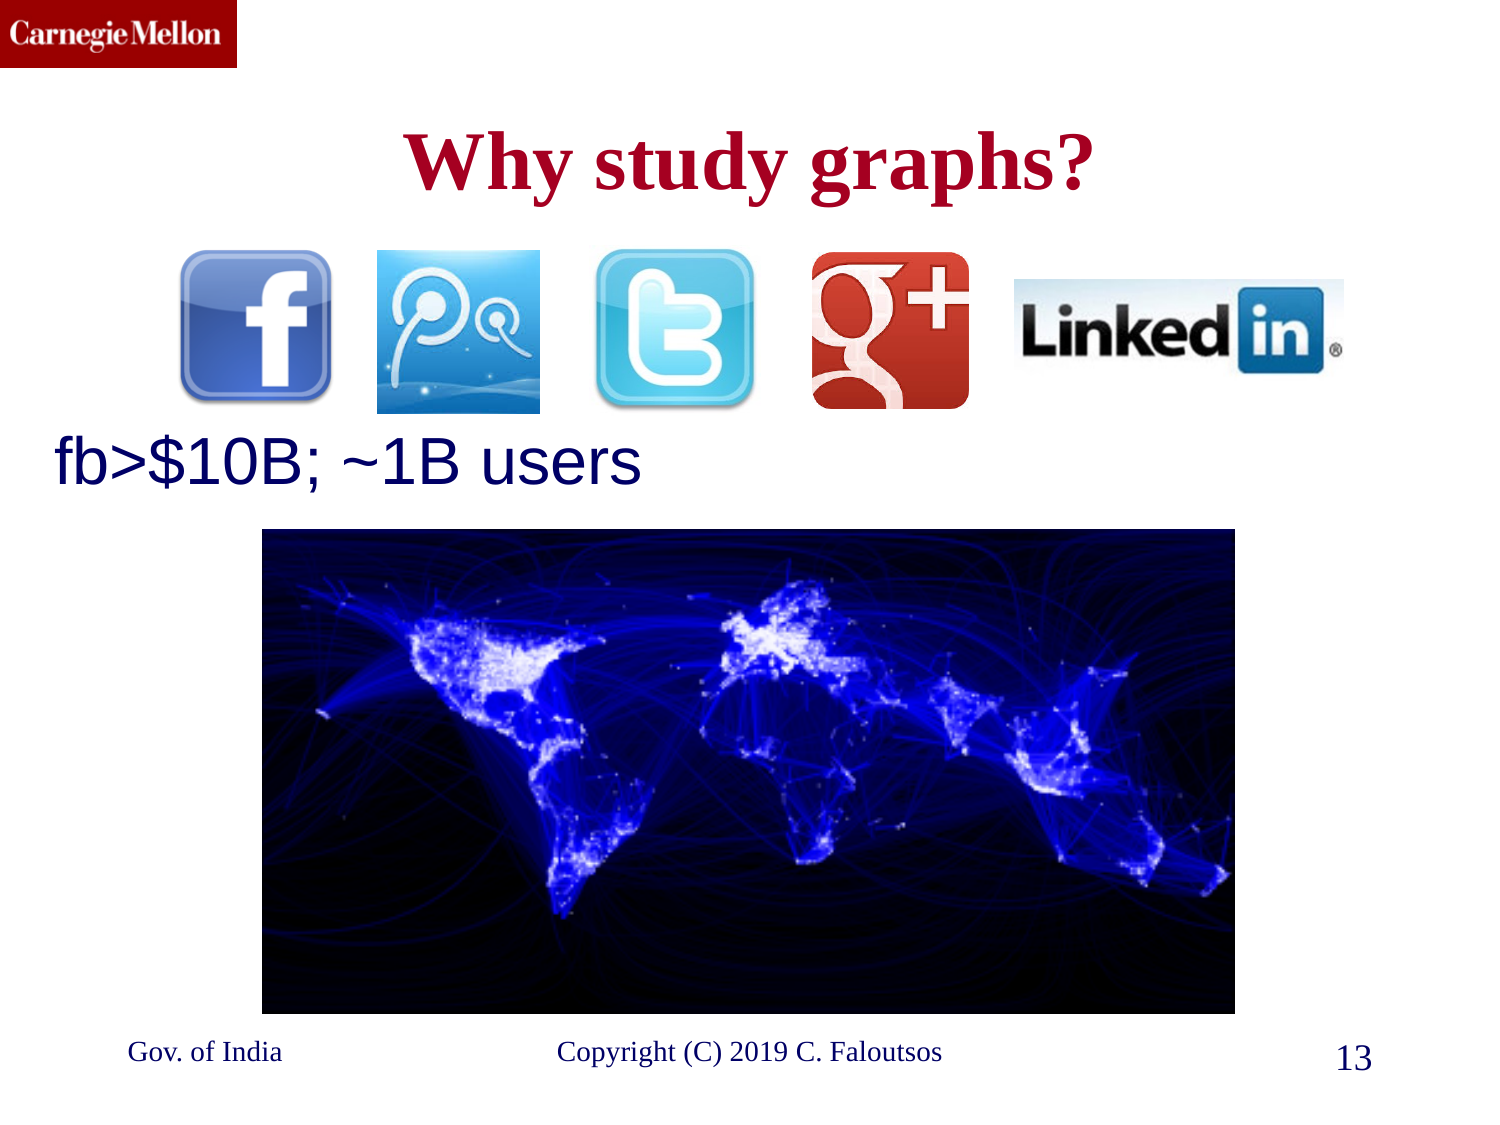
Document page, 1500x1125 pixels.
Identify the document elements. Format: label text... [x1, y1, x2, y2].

picture [589, 244, 761, 417]
footer Copyright (C) 2019 C. Faloutsos [512, 1024, 988, 1101]
picture [1014, 279, 1344, 381]
picture [0, 0, 237, 68]
slide_number Gov. of India [112, 1024, 426, 1101]
title Why study graphs? [112, 99, 1388, 213]
picture [376, 250, 540, 414]
picture [174, 246, 339, 411]
text_box fb>$10B; ~1B users [39, 410, 834, 506]
picture [262, 528, 1235, 1015]
picture [811, 251, 969, 409]
slide_number 13 [1074, 1024, 1388, 1101]
